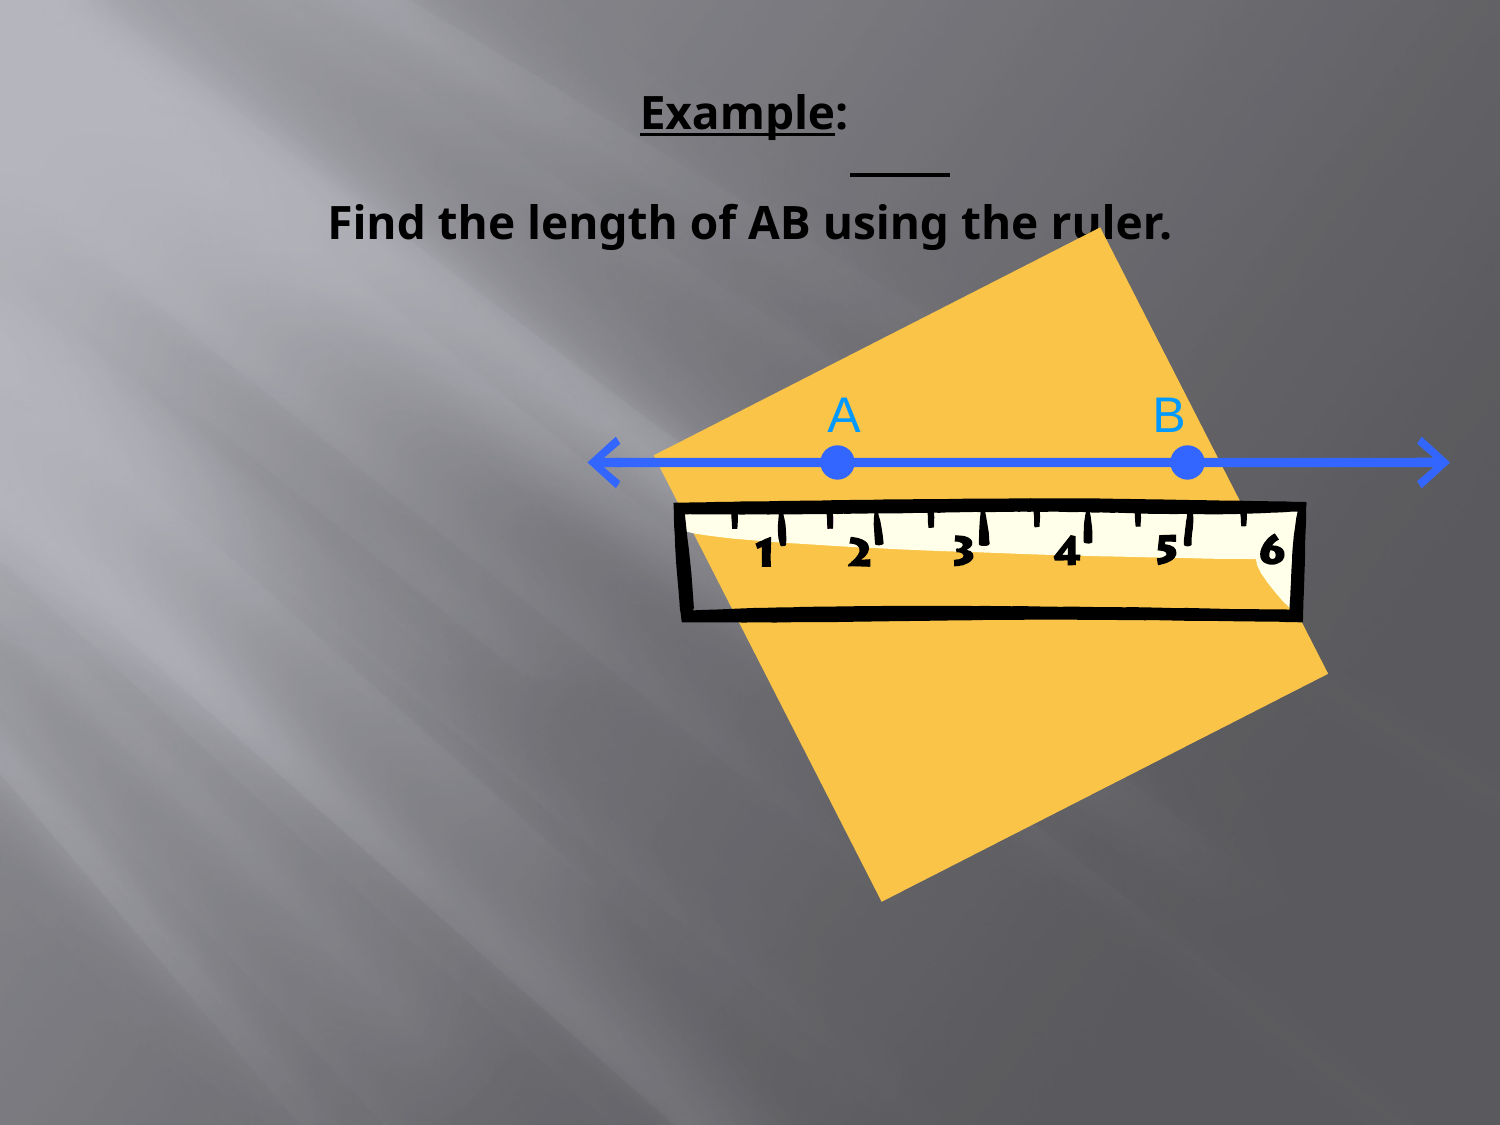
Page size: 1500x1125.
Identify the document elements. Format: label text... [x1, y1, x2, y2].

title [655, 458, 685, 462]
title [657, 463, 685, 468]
title Example: Find the length of AB using the ruler. [75, 75, 1425, 258]
text_box [1344, 451, 1450, 474]
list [687, 312, 1301, 815]
